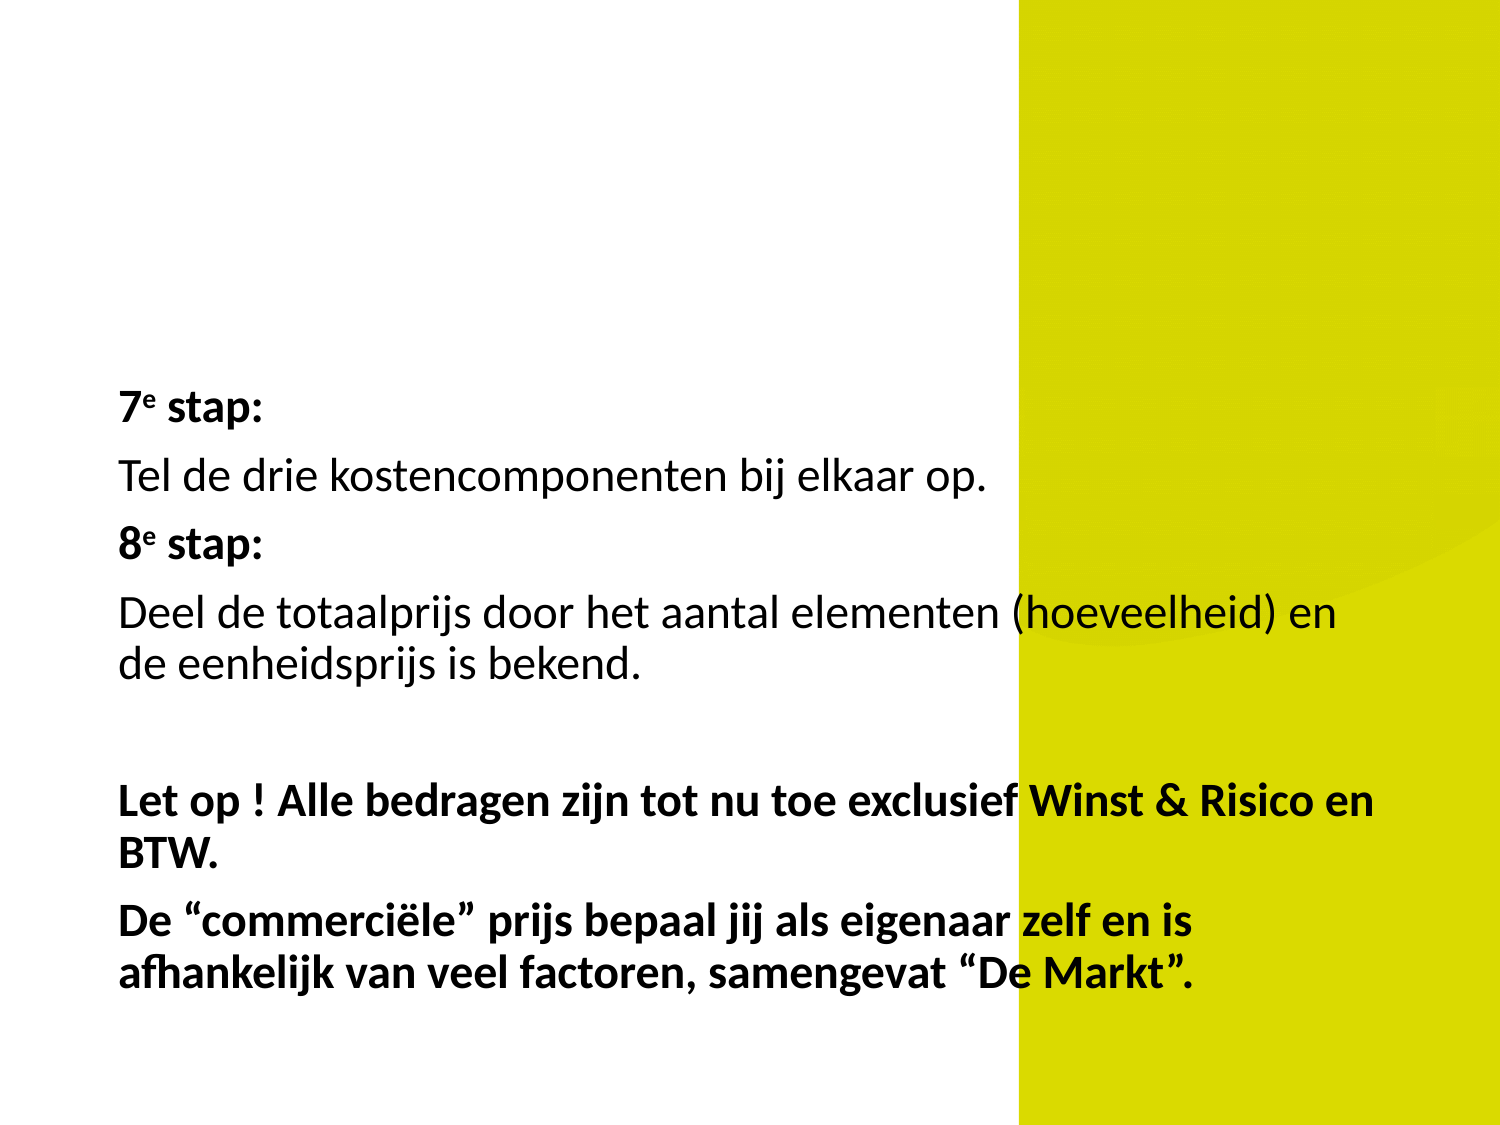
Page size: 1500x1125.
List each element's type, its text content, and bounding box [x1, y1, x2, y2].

list 7e stap: Tel de drie kostencomponenten bij elkaar op. 8e stap: Deel de totaalprijs door het aantal elementen (hoeveelheid) en de eenheidsprijs is bekend. Let op ! Alle bedragen zijn tot nu toe exclusief Winst & Risico en BTW. De “commerciële” prijs bepaal jij als eigenaar zelf en is afhankelijk van veel factoren, samengevat “De Markt”. [103, 299, 1018, 1014]
picture [1018, 0, 1500, 1125]
